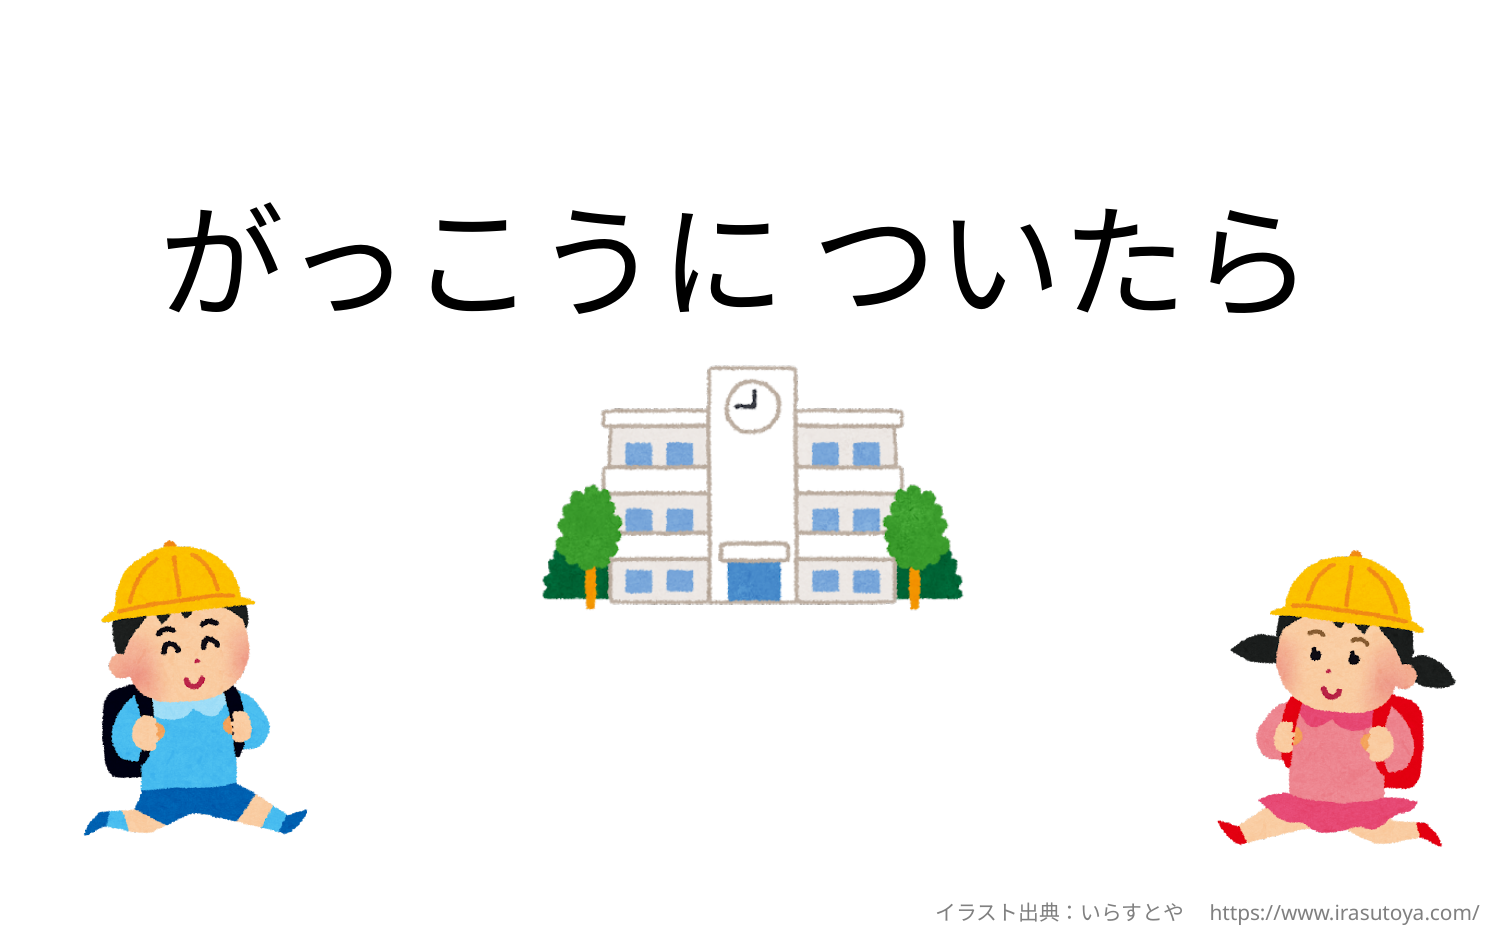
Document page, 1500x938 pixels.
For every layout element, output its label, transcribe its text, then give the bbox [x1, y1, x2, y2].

picture [533, 345, 970, 620]
picture [62, 536, 320, 847]
text_box がっこうに ついたら [134, 175, 1339, 341]
picture [1206, 546, 1463, 857]
